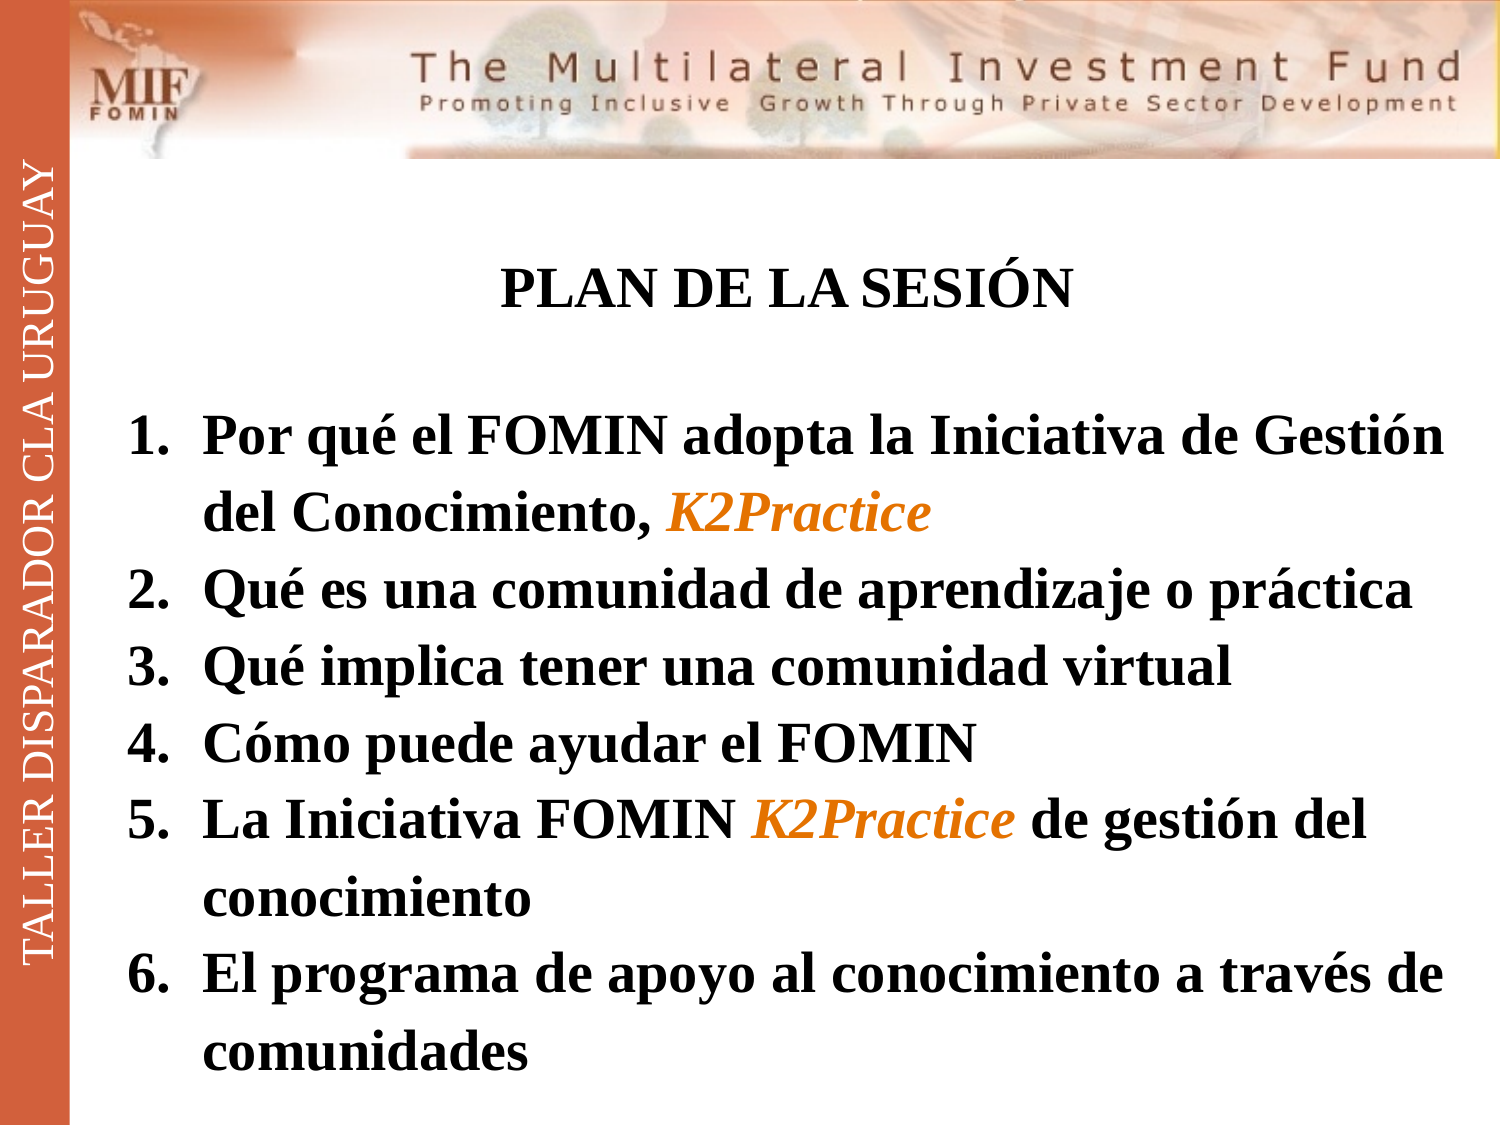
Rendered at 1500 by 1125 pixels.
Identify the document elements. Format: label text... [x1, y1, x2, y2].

text_box TALLER DISPARADOR CLA URUGUAY [0, 0, 70, 1125]
picture [62, 0, 1500, 160]
text_box PLAN DE LA SESIÓN Por qué el FOMIN adopta la Iniciativa de Gestión del Conocimiento, K2Practice Qué es una comunidad de aprendizaje o práctica Qué implica tener una comunidad virtual Cómo puede ayudar el FOMIN La Iniciativa FOMIN K2Practice de gestión del conocimiento El programa de apoyo al conocimiento a través de comunidades [112, 241, 1463, 1089]
